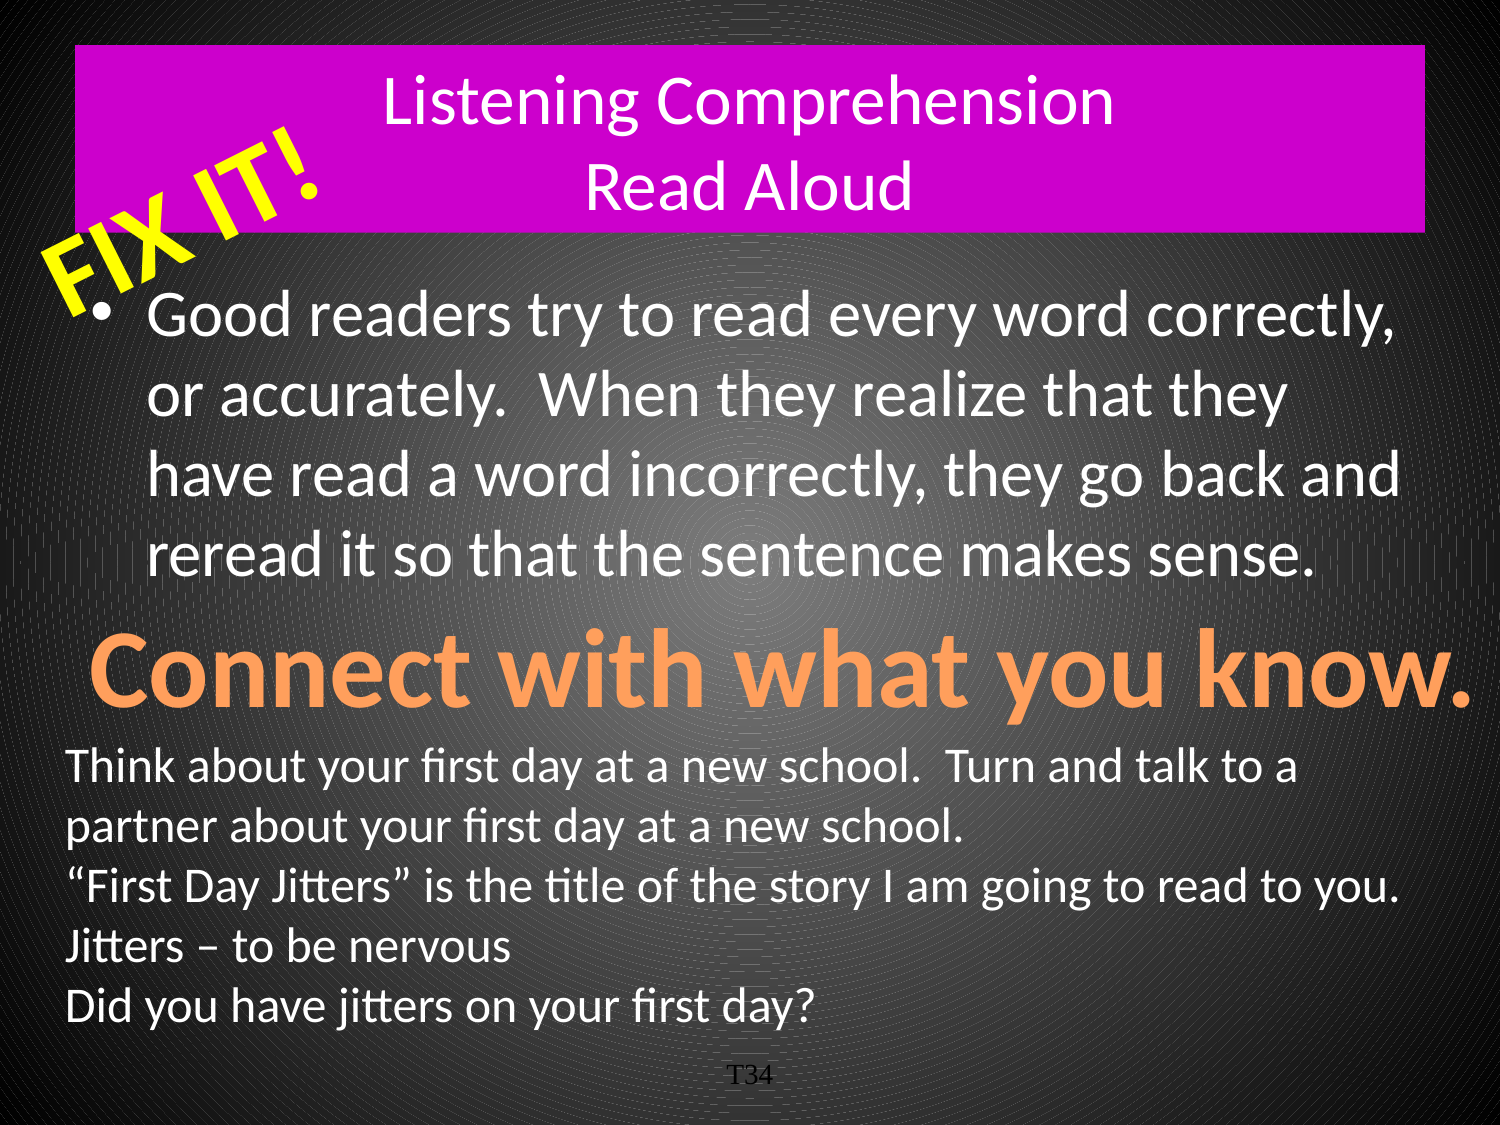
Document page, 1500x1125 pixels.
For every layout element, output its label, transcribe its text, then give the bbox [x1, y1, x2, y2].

list Good readers try to read every word correctly, or accurately. When they realize that they have read a word incorrectly, they go back and reread it so that the sentence makes sense. [75, 262, 1425, 587]
text_box Fix it! [1, 75, 357, 355]
title Listening Comprehension Read Aloud [75, 45, 1425, 233]
footer T34 [512, 1042, 988, 1103]
text_box Think about your first day at a new school. Turn and talk to a partner about your first day at a new school. “First Day Jitters” is the title of the story I am going to read to you. Jitters – to be nervous Did you have jitters on your first day? [49, 724, 1475, 1085]
text_box Connect with what you know. [74, 587, 1493, 738]
